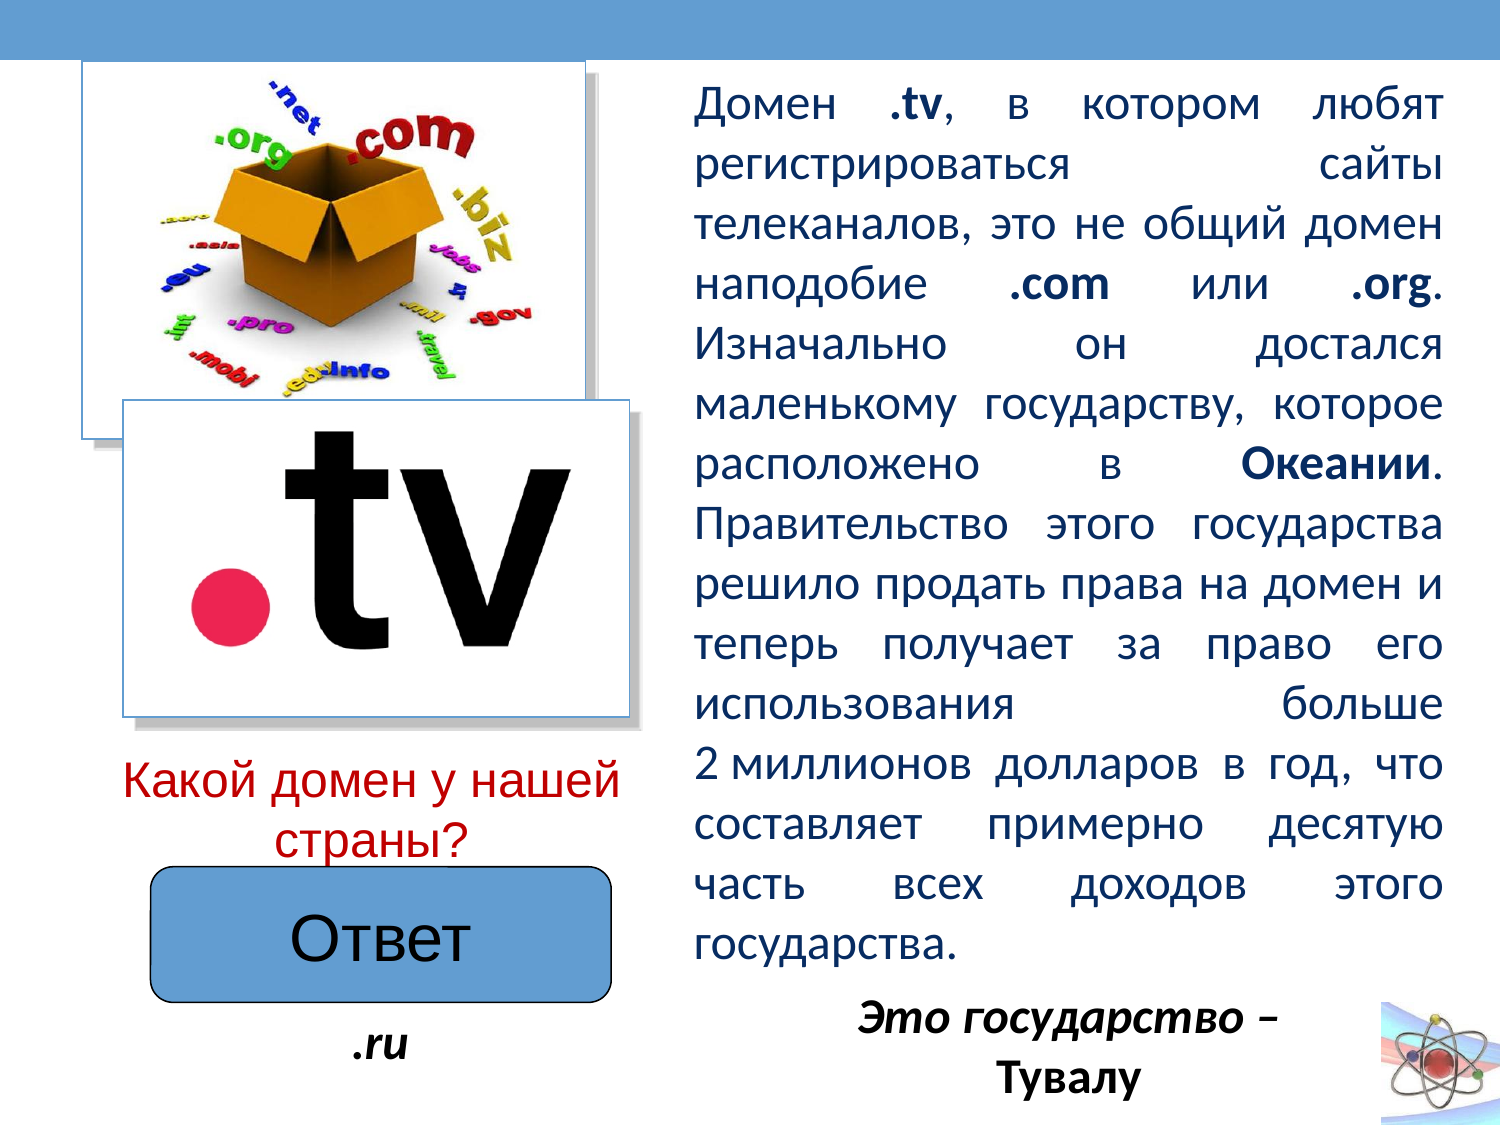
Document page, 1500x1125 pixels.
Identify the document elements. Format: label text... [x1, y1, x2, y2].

text_box Ответ [150, 866, 612, 1003]
picture [1381, 1002, 1500, 1125]
text_box Домен .tv, в котором любят регистрироваться сайты телеканалов, это не общий домен наподобие .com или .org. Изначально он достался маленькому государству, которое расположено в Океании. Правительство этого государства решило продать права на домен и теперь получает за право его использования больше 2 миллионов долларов в год, что составляет примерно десятую часть всех доходов этого государства. [679, 61, 1459, 976]
text_box .ru [84, 1002, 676, 1094]
text_box Это государство – Тувалу [773, 976, 1365, 1111]
picture [82, 61, 629, 717]
text_box Какой домен у нашей страны? [64, 739, 680, 870]
